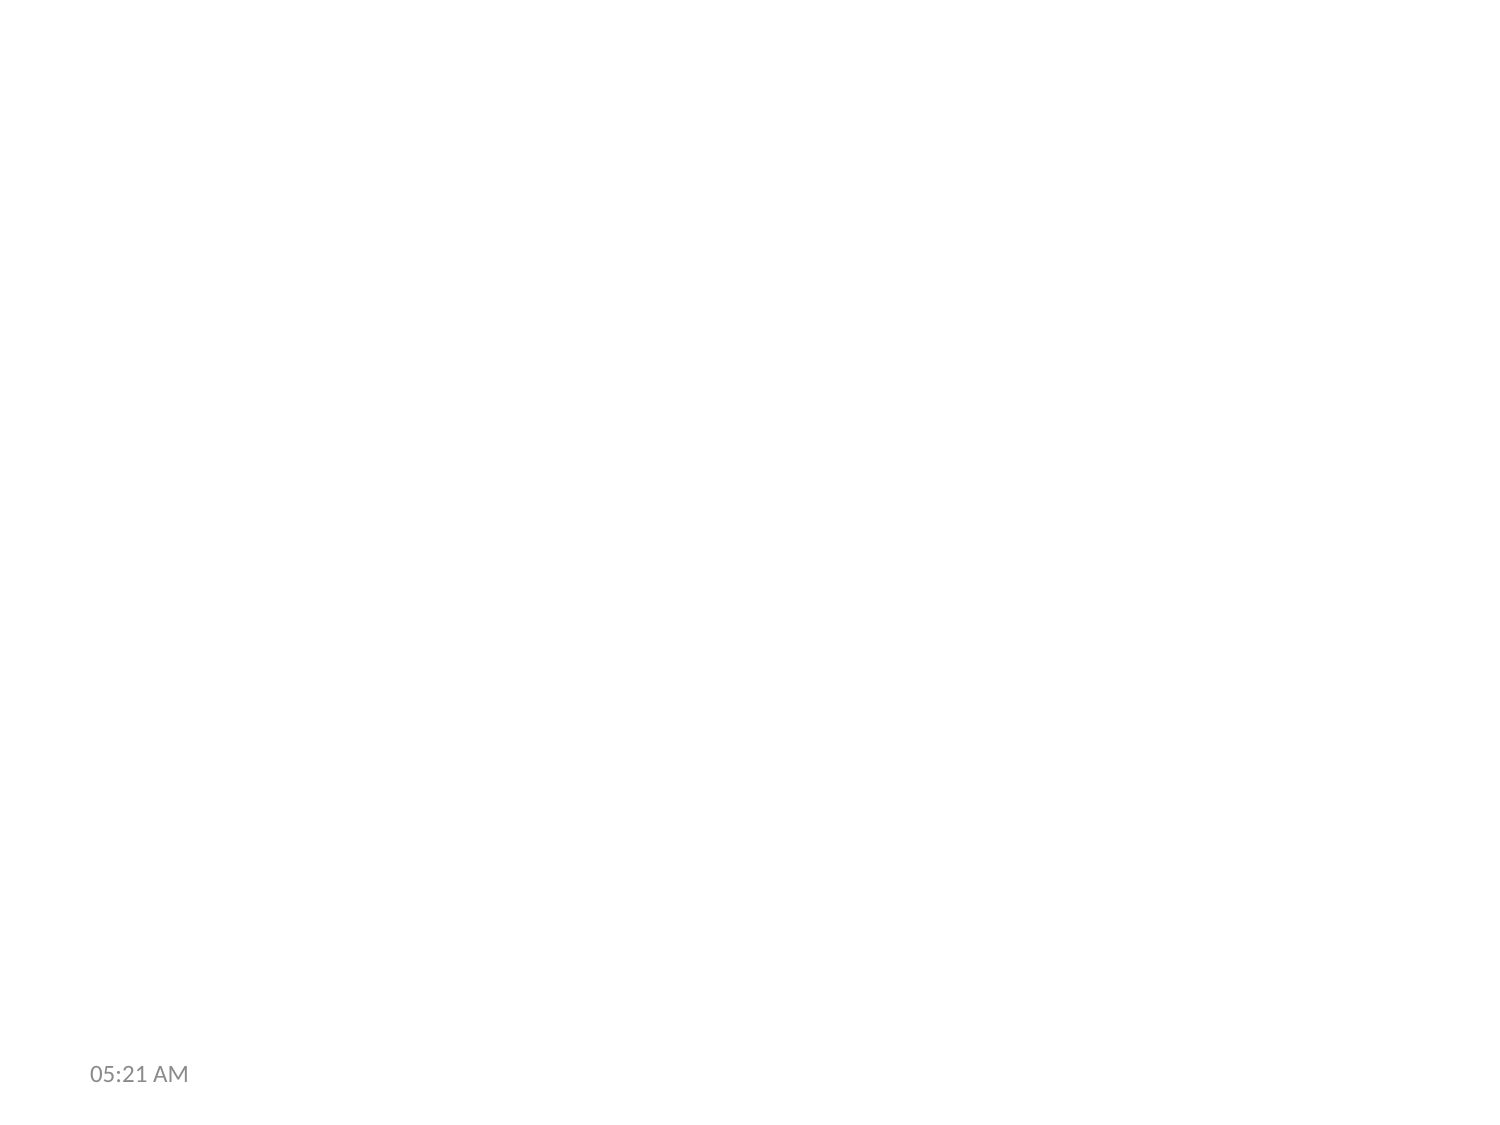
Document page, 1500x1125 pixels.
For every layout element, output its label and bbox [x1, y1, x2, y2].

slide_number [75, 1042, 425, 1103]
